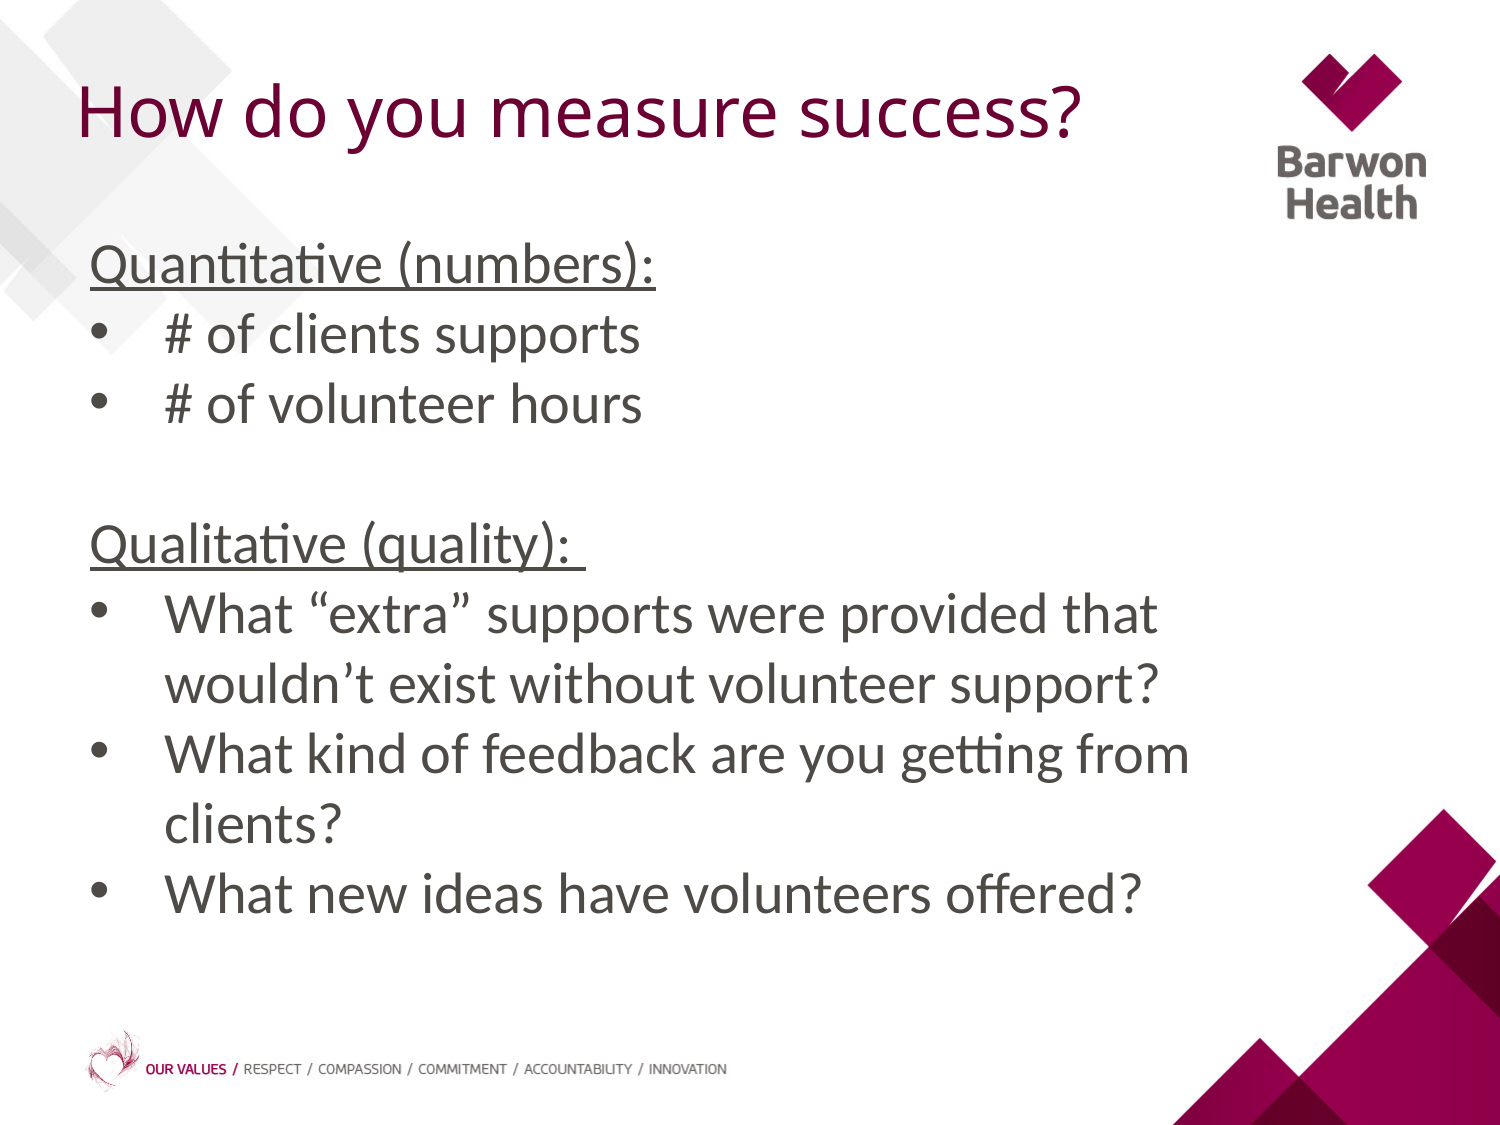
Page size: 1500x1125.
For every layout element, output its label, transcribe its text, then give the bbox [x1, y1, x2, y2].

title How do you measure success? [75, 0, 1425, 218]
text_box Quantitative (numbers): # of clients supports # of volunteer hours Qualitative (quality): What “extra” supports were provided that wouldn’t exist without volunteer support? What kind of feedback are you getting from clients? What new ideas have volunteers offered? [75, 217, 1392, 933]
picture [0, 0, 1500, 1125]
